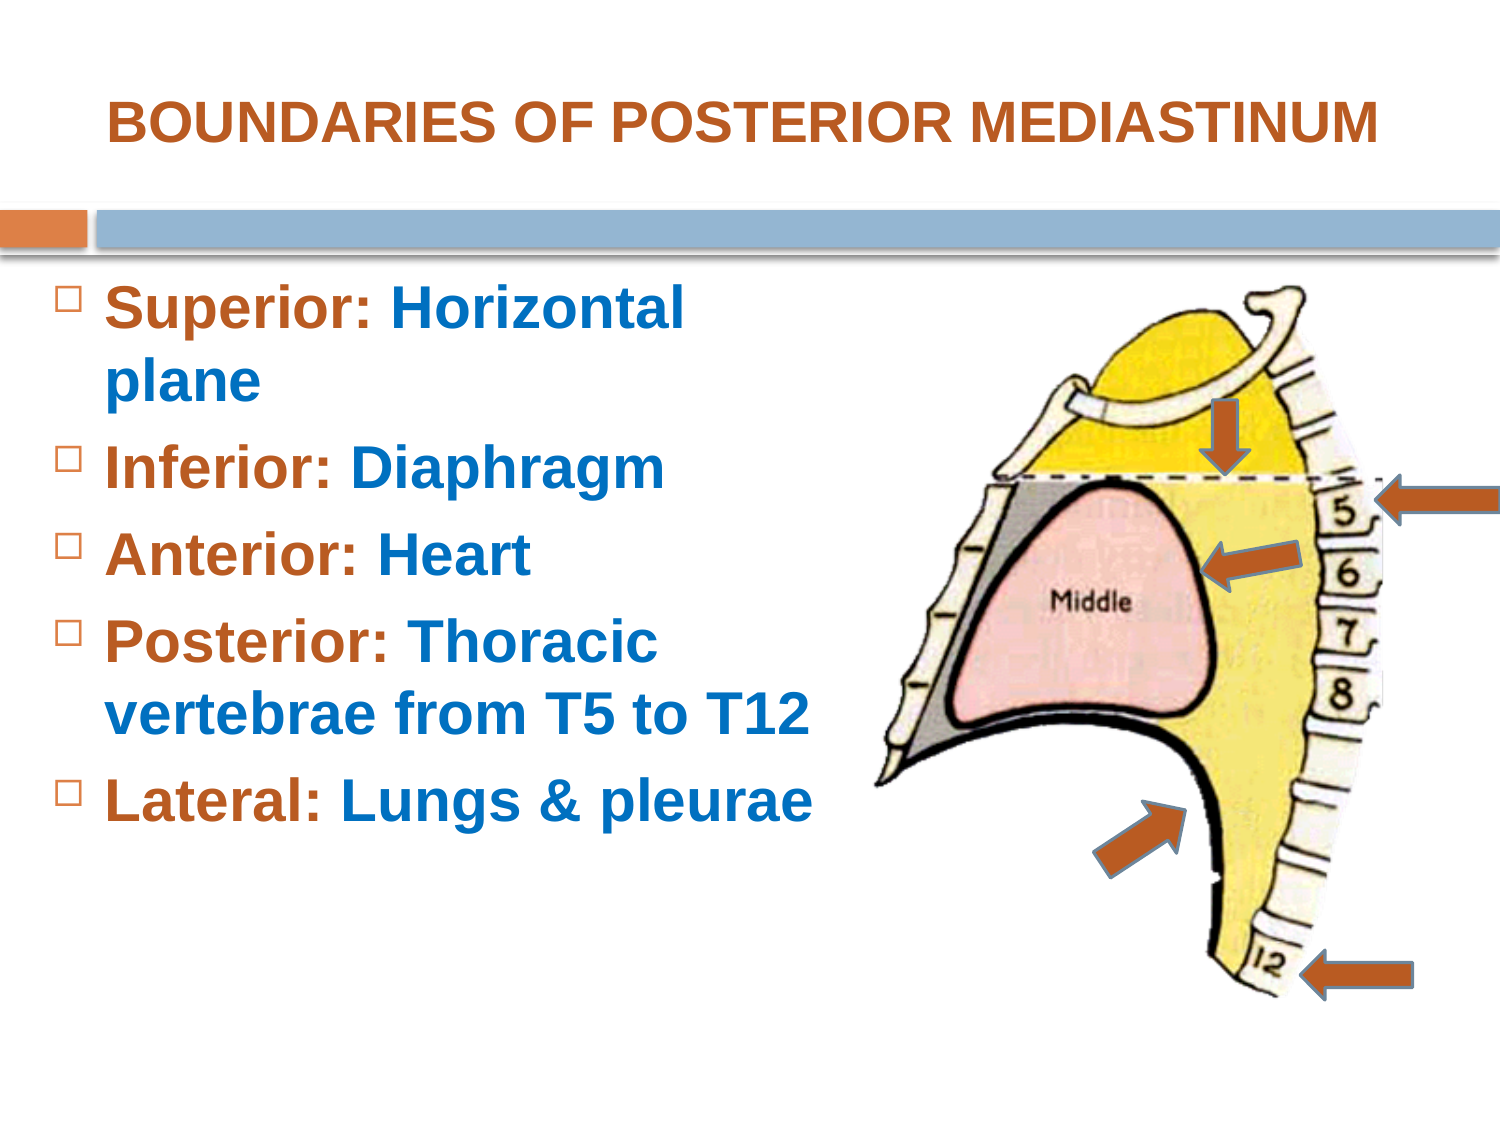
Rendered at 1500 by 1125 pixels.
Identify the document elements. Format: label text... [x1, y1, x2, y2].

text_box [1390, 960, 1415, 990]
title BOUNDARIES OF POSTERIOR MEDIASTINUM [24, 37, 1463, 200]
text_box [1390, 473, 1500, 527]
list Superior: Horizontal plane Inferior: Diaphragm Anterior: Heart Posterior: Thoracic vertebrae from T5 to T12 Lateral: Lungs & pleurae [37, 260, 863, 1063]
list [842, 260, 1385, 1011]
